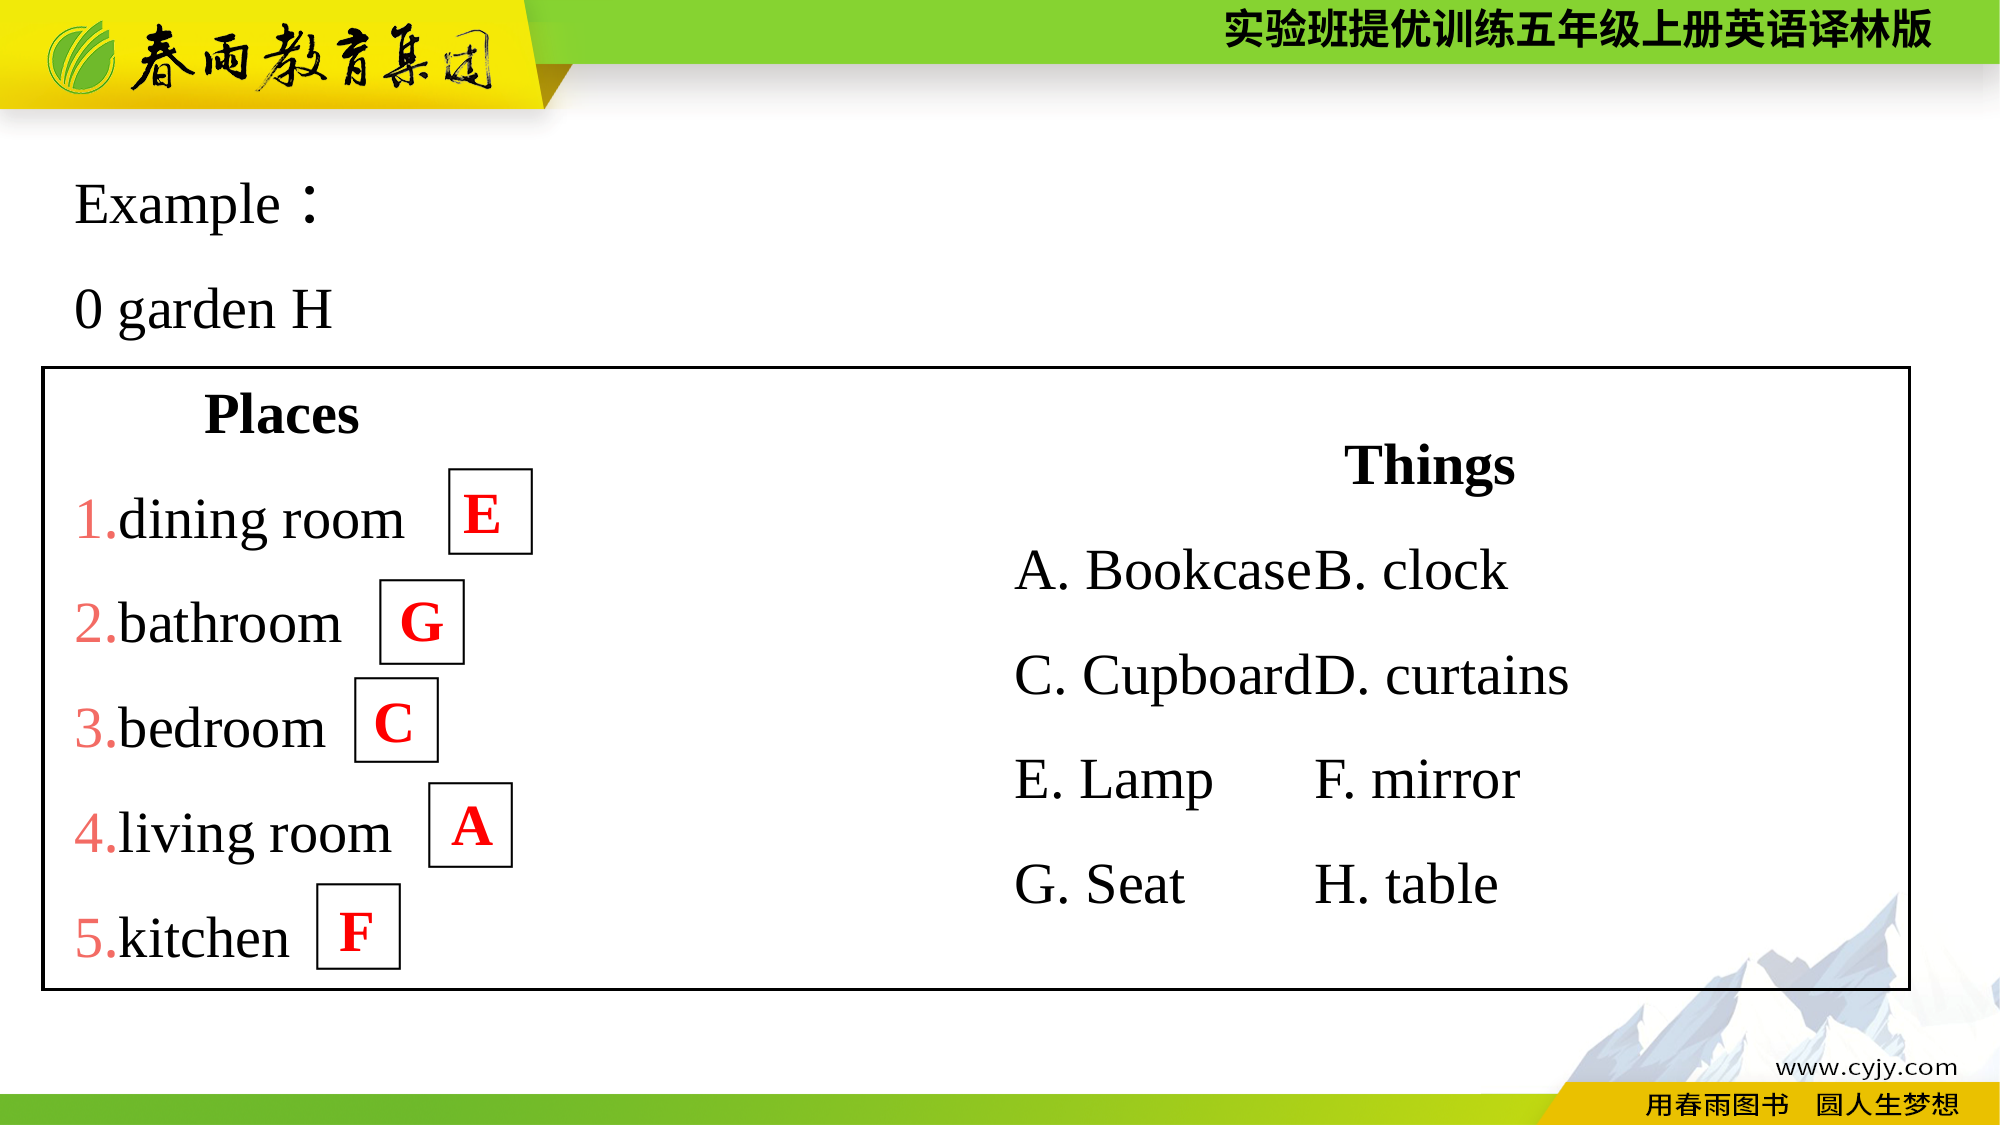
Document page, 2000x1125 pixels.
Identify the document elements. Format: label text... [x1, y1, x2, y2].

picture [0, 0, 2000, 1125]
text_box [42, 367, 1910, 990]
list Example： 0 garden H Places 1.dining room 2.bathroom 3.bedroom 4.living room 5.kitchen [59, 122, 1944, 973]
